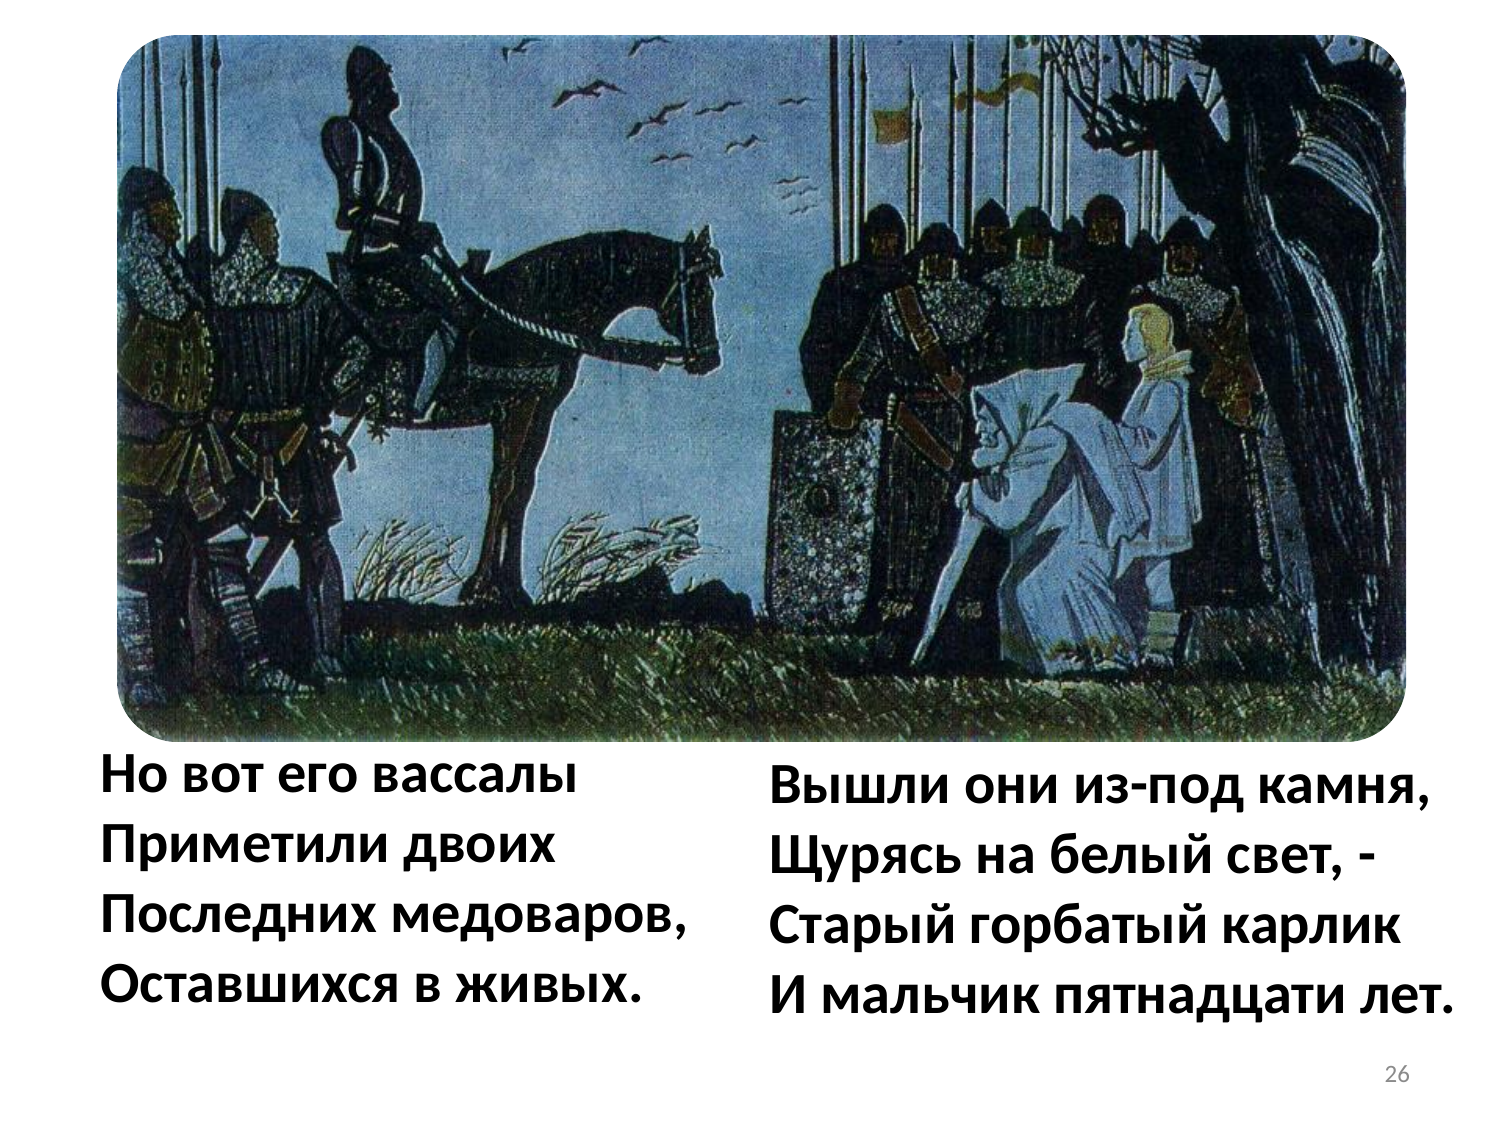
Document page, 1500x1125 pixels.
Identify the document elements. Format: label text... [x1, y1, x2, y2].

slide_number 26 [1074, 1042, 1425, 1103]
picture [116, 34, 1407, 743]
text_box Но вот его вассалы Приметили двоих Последних медоваров, Оставшихся в живых. [85, 726, 704, 1022]
text_box Вышли они из-под камня, Щурясь на белый свет, - Старый горбатый карлик И мальчик пятнадцати лет. [754, 738, 1472, 1033]
